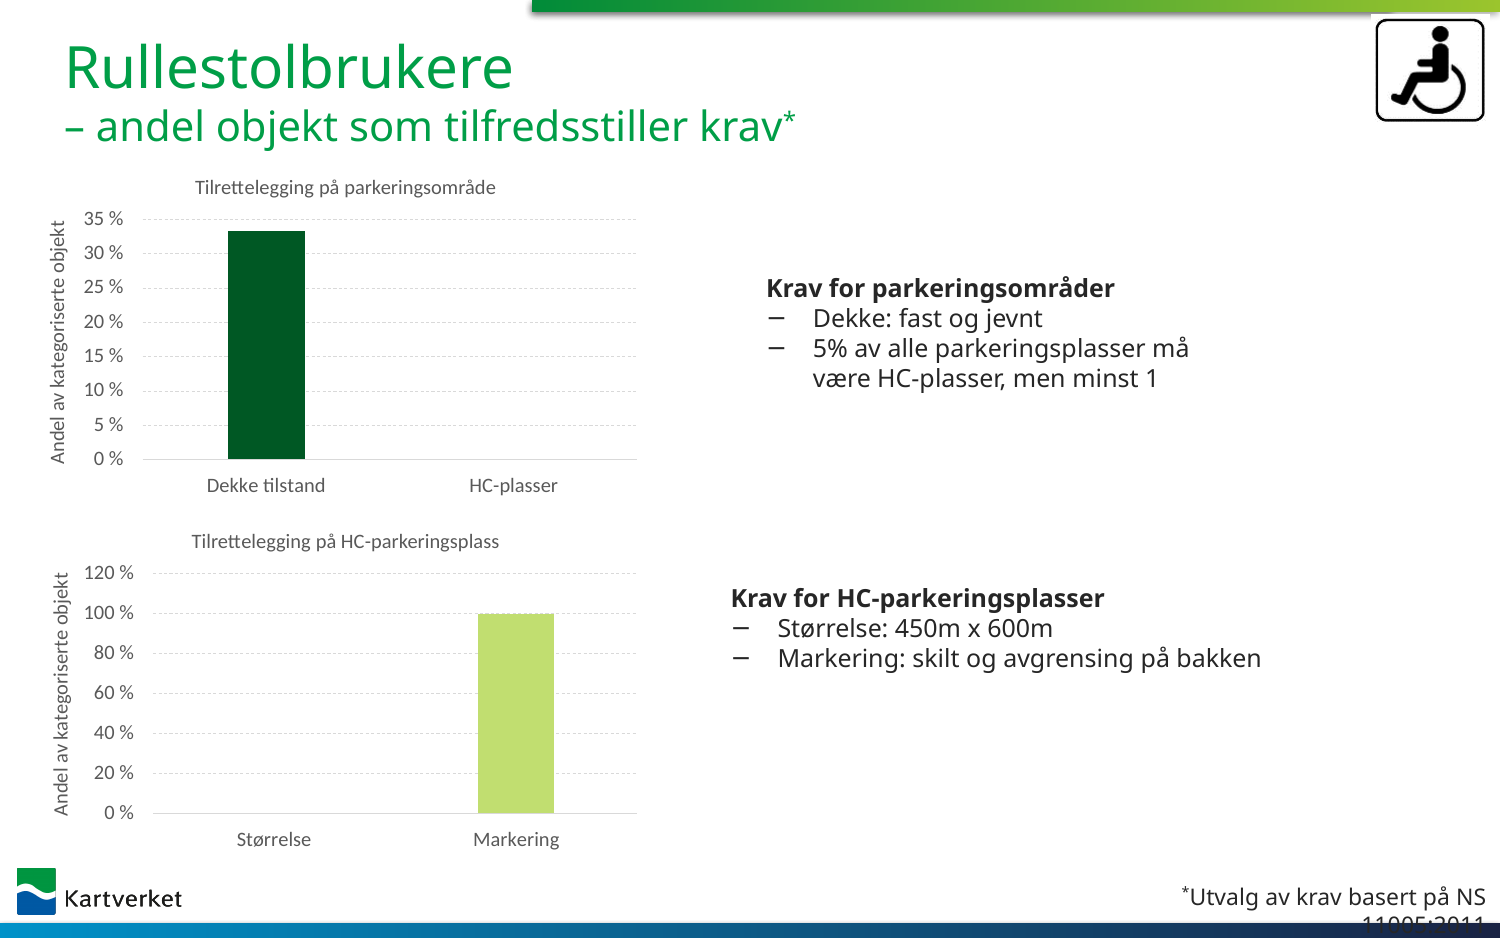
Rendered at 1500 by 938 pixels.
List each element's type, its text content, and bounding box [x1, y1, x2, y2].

text_box Krav for parkeringsområder Dekke: fast og jevnt 5% av alle parkeringsplasser må være HC-plasser, men minst 1 [751, 264, 1232, 400]
picture [41, 166, 650, 505]
picture [1371, 13, 1491, 127]
text_box Krav for HC-parkeringsplasser Størrelse: 450m x 600m Markering: skilt og avgrensing på bakken [715, 574, 1278, 680]
text_box *Utvalg av krav basert på NS 11005:2011 [1068, 873, 1500, 938]
picture [41, 520, 650, 859]
text_box Rullestolbrukere – andel objekt som tilfredsstiller krav* [49, 23, 1431, 158]
